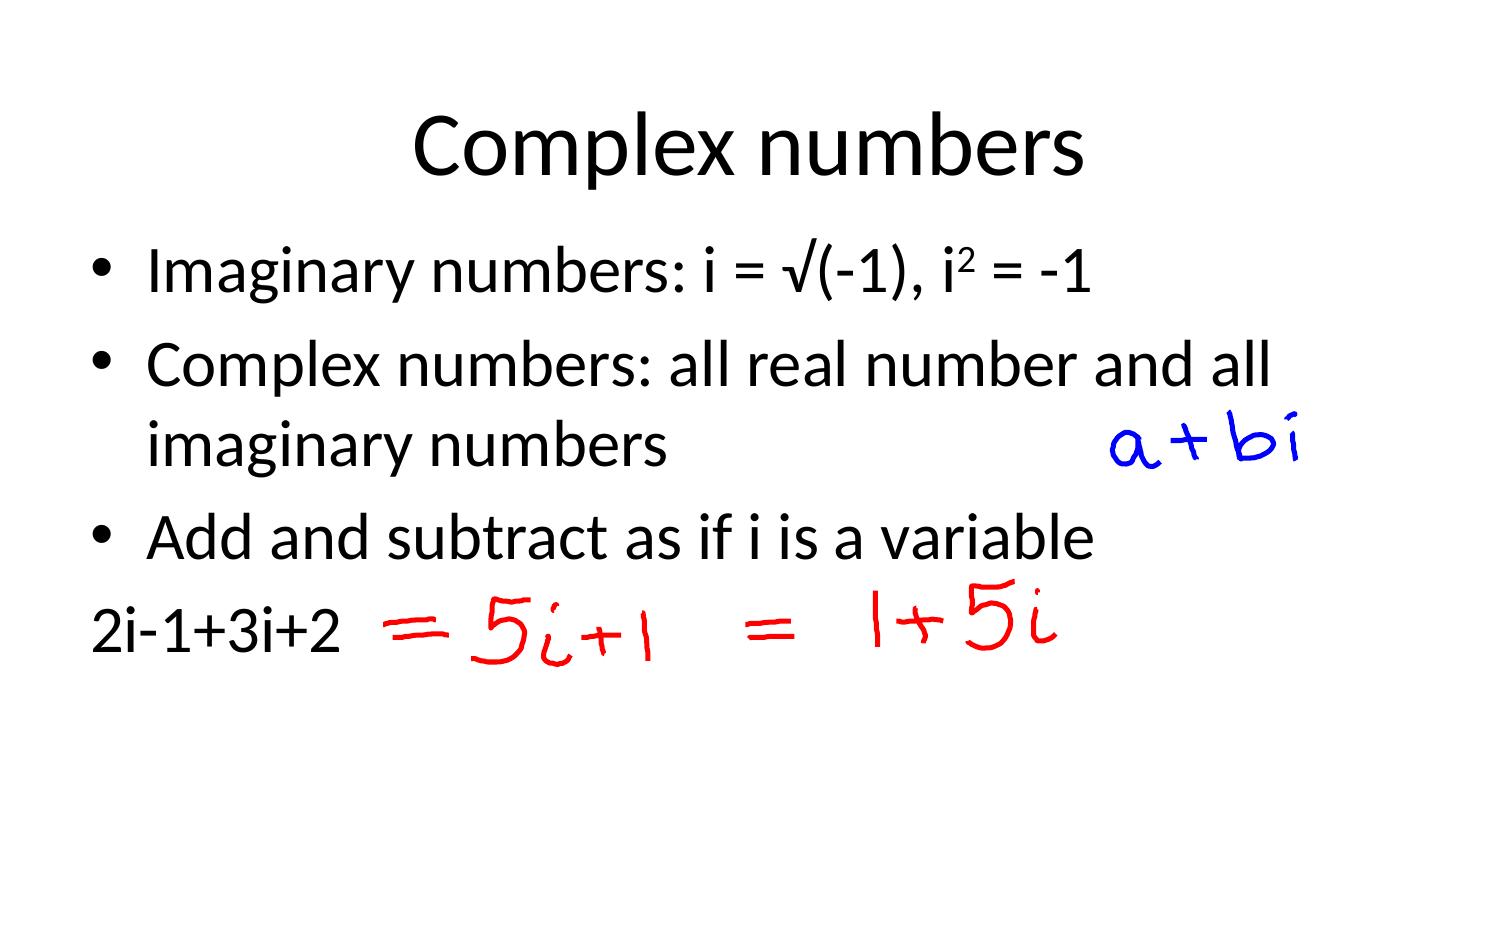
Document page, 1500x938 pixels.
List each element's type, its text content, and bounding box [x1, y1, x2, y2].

text_box [1170, 438, 1188, 442]
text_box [745, 581, 1057, 649]
title Complex numbers [283, 37, 1216, 218]
text_box [552, 603, 558, 612]
text_box [600, 637, 605, 655]
text_box [1290, 431, 1297, 461]
text_box [581, 634, 622, 639]
text_box [1285, 412, 1296, 420]
text_box [1182, 424, 1198, 460]
text_box [642, 612, 649, 661]
list Imaginary numbers: i = √(-1), i2 = -1 Complex numbers: all real number and all imaginary numbers Add and subtract as if i is a variable 2i-1+3i+2 [75, 218, 1425, 838]
text_box [1227, 410, 1275, 460]
text_box [392, 633, 449, 639]
text_box [542, 635, 572, 666]
text_box [1111, 431, 1161, 468]
text_box [383, 618, 436, 626]
text_box [471, 598, 531, 663]
